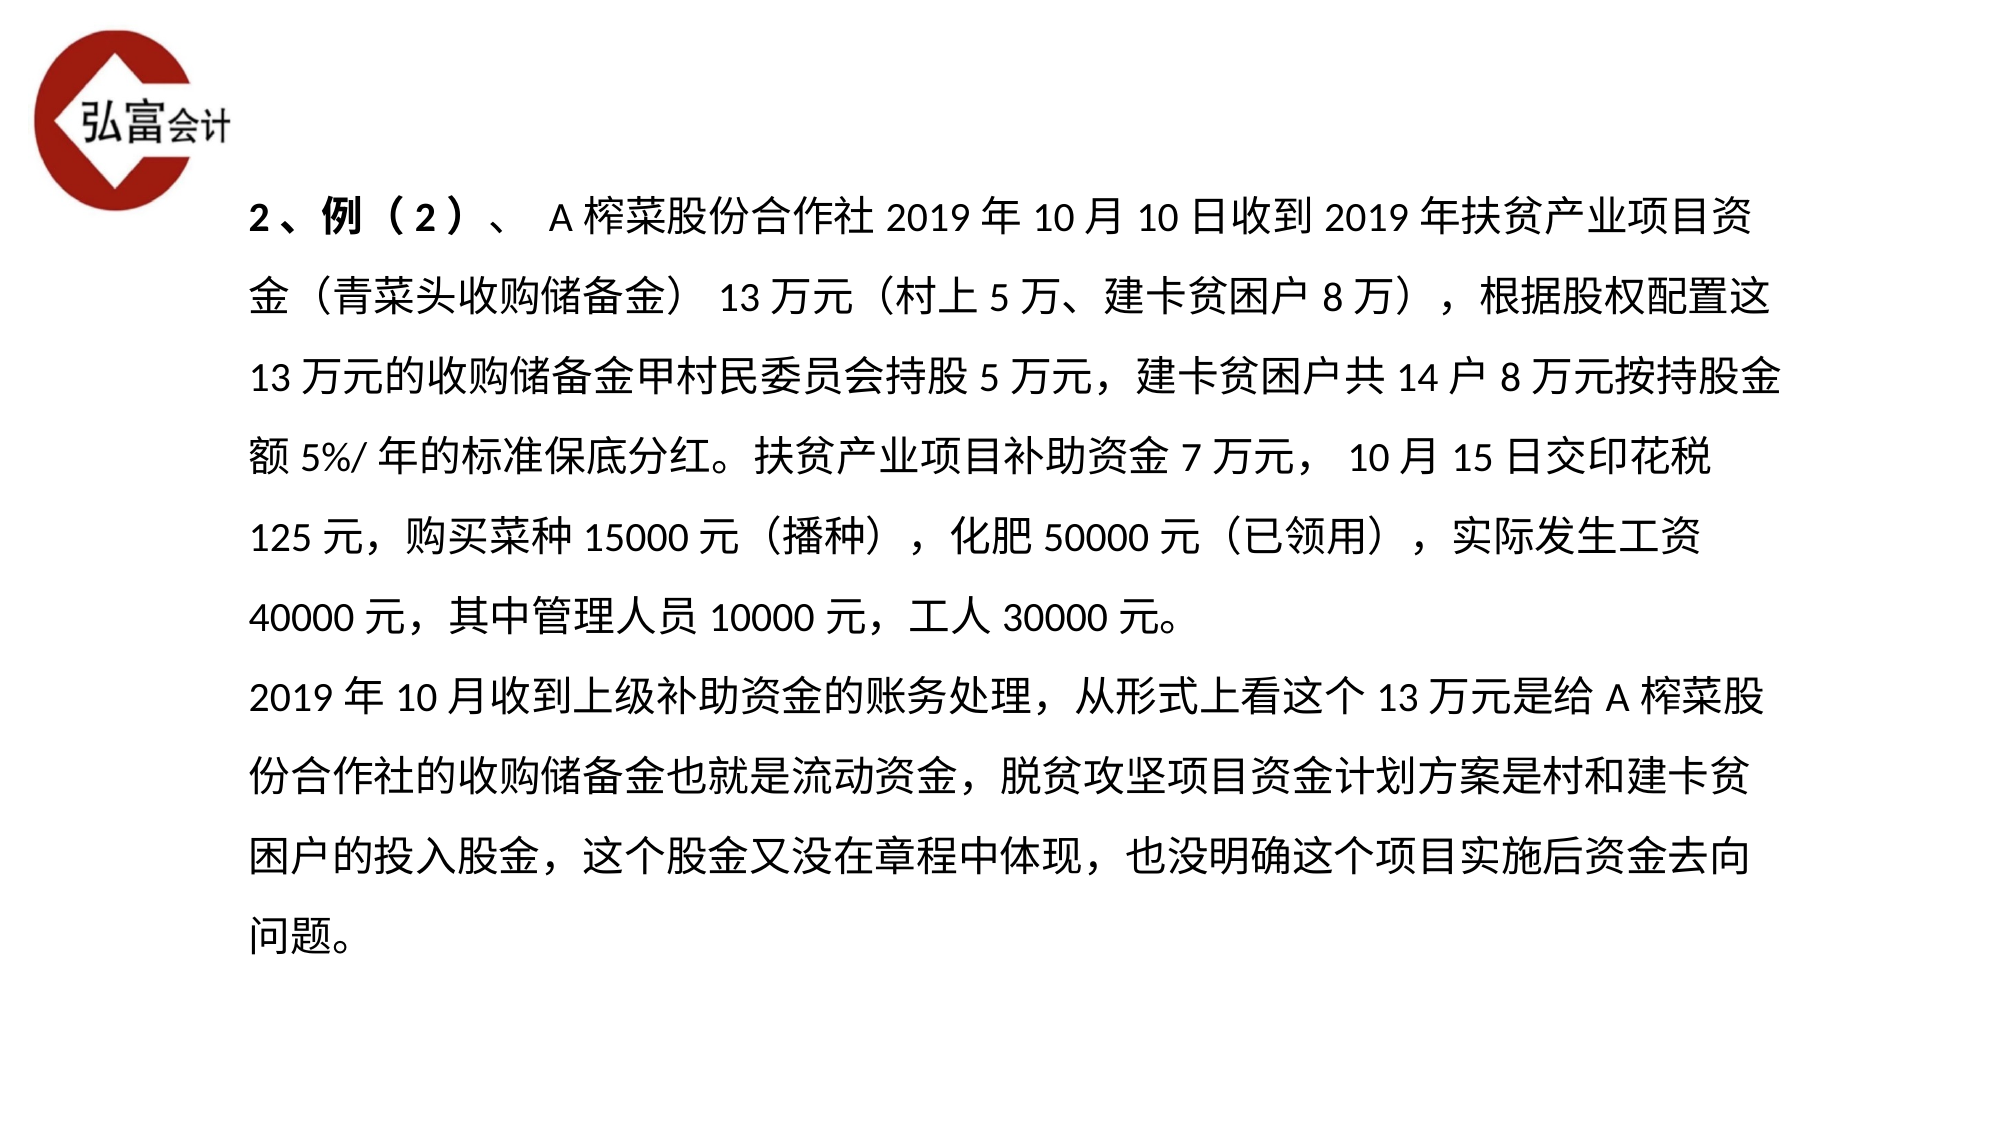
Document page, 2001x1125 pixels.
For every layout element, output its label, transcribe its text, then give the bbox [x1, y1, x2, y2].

text_box 2、例（2）、 A榨菜股份合作社2019年10月10日收到2019年扶贫产业项目资金（青菜头收购储备金）13万元（村上5万、建卡贫困户8万），根据股权配置这13万元的收购储备金甲村民委员会持股5万元，建卡贫困户共14户8万元按持股金额5%/年的标准保底分红。扶贫产业项目补助资金7万元，10月15日交印花税125元，购买菜种15000元（播种），化肥50000元（已领用），实际发生工资40000元，其中管理人员10000元，工人30000元。 2019年10月收到上级补助资金的账务处理，从形式上看这个13万元是给A榨菜股份合作社的收购储备金也就是流动资金，脱贫攻坚项目资金计划方案是村和建卡贫困户的投入股金，这个股金又没在章程中体现，也没明确这个项目实施后资金去向问题。 [233, 151, 1799, 967]
picture [28, 9, 234, 239]
